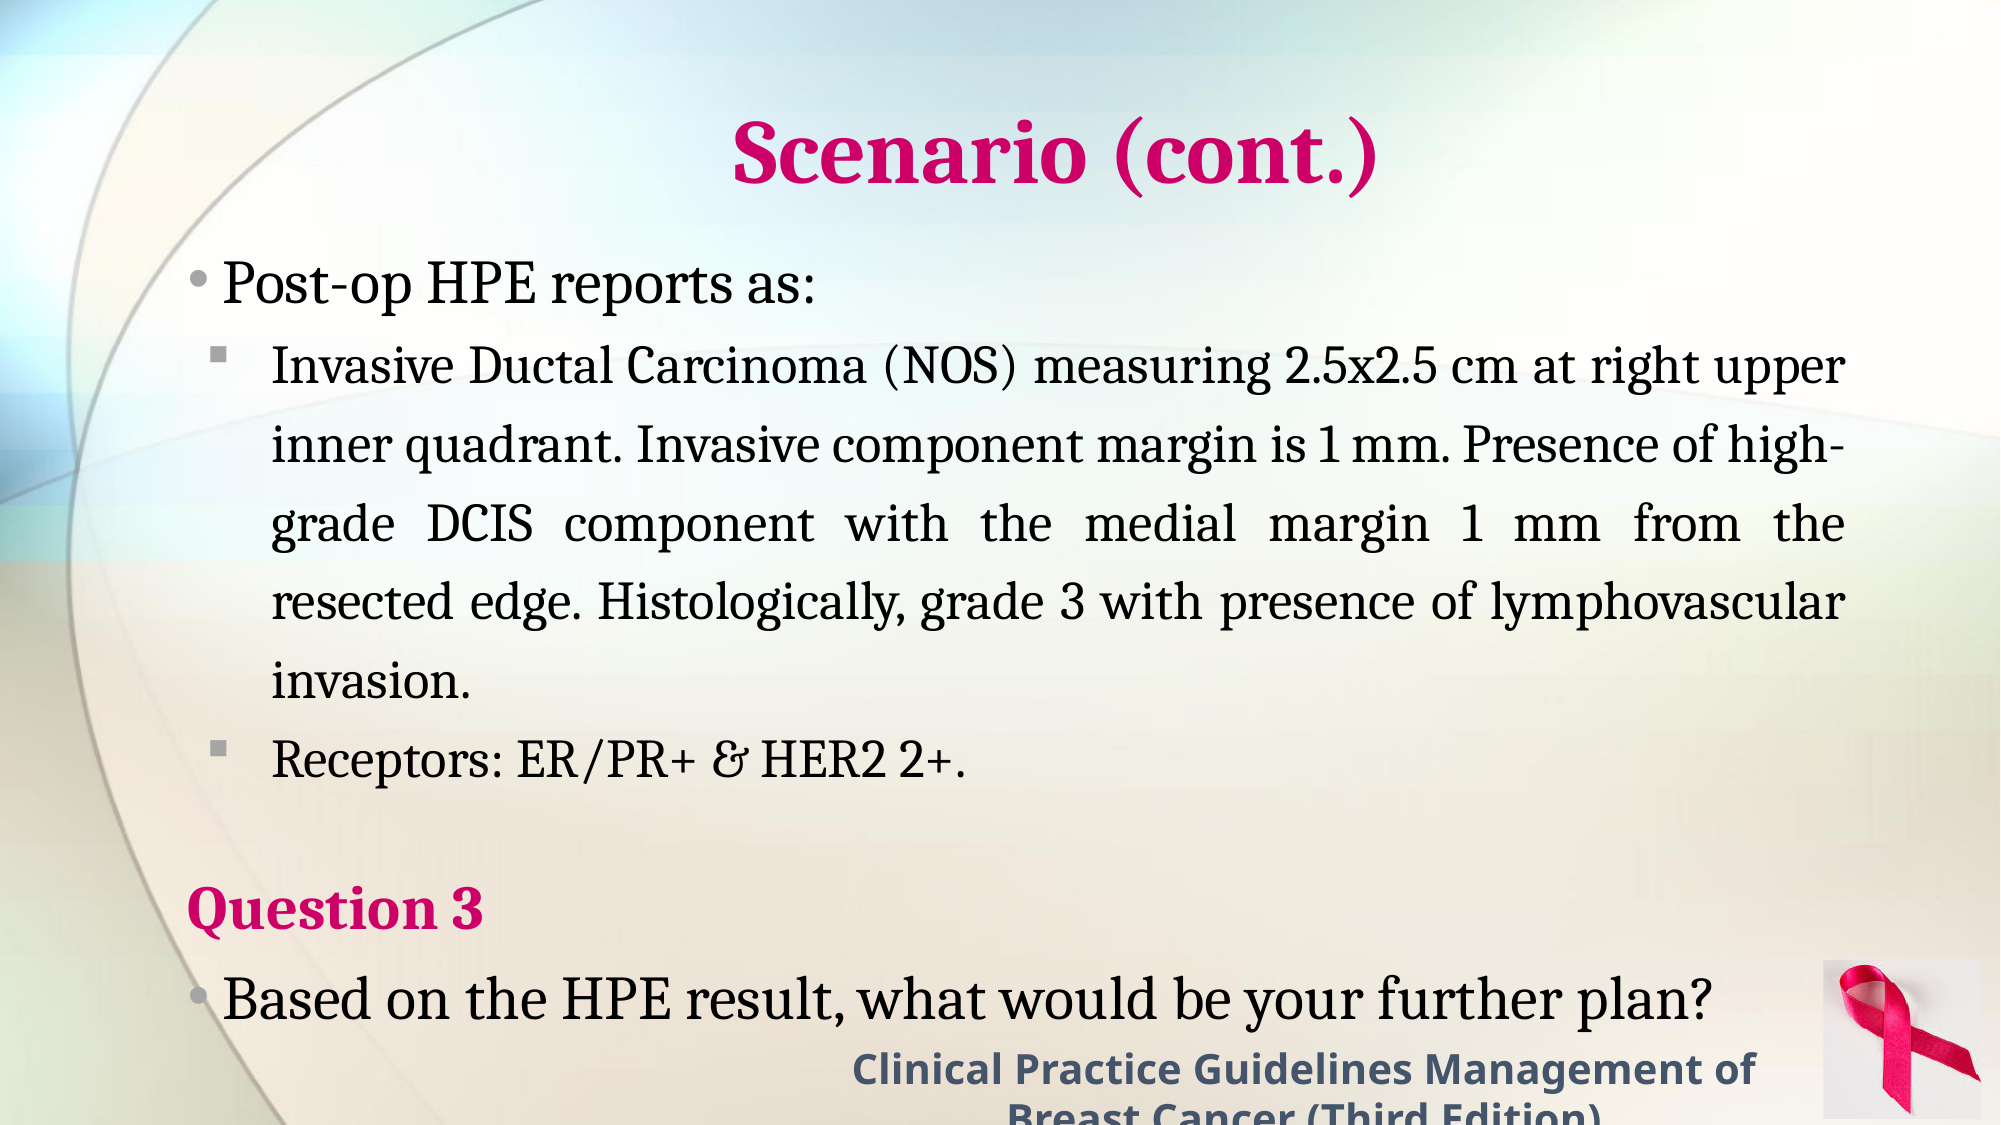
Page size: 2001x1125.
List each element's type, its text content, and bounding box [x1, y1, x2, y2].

picture [0, 0, 2001, 1125]
list Post-op HPE reports as: Invasive Ductal Carcinoma (NOS) measuring 2.5x2.5 cm at right upper inner quadrant. Invasive component margin is 1 mm. Presence of high-grade DCIS component with the medial margin 1 mm from the resected edge. Histologically, grade 3 with presence of lymphovascular invasion. Receptors: ER/PR+ & HER2 2+. Question 3 Based on the HPE result, what would be your further plan? [172, 218, 1863, 1046]
title Scenario (cont.) [318, 38, 1801, 218]
text_box Clinical Practice Guidelines Management of Breast Cancer (Third Edition) [788, 1035, 1820, 1125]
